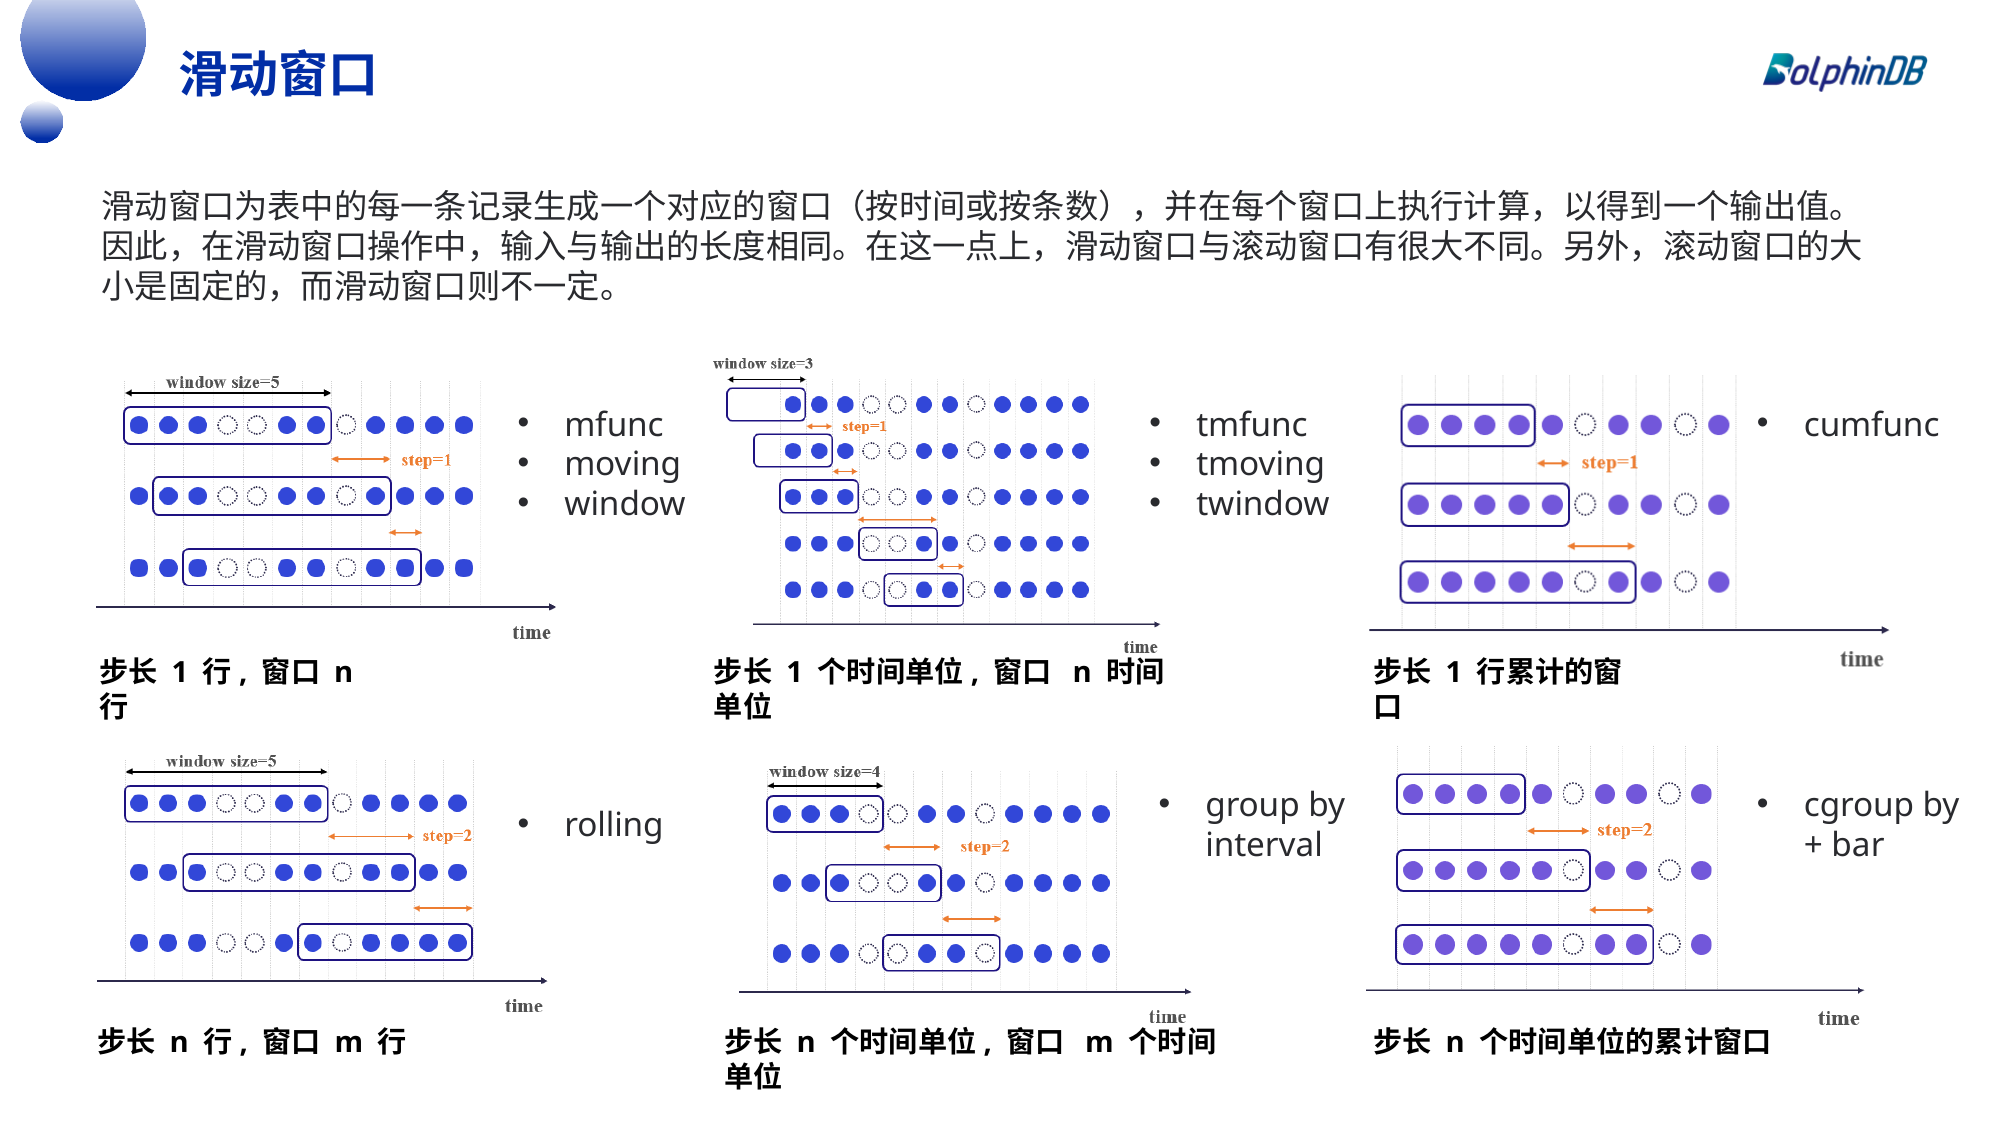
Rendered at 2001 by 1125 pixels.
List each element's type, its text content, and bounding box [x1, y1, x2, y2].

picture [688, 334, 1181, 666]
text_box [19, 0, 147, 102]
text_box 步长 n 个时间单位的累计窗口 [1358, 1036, 1805, 1066]
picture [63, 731, 572, 1017]
text_box group by interval [1207, 775, 1327, 871]
text_box 步长 1 行累计的窗口 [1358, 668, 1657, 712]
text_box 滑动窗口为表中的每一条记录生成一个对应的窗口（按时间或按条数），并在每个窗口上执行计算，以得到一个输出值。因此，在滑动窗口操作中，输入与输出的长度相同。在这一点上，滑动窗口与滚动窗口有很大不同。另外，滚动窗口的大小是固定的，而滑动窗口则不一定。 [86, 177, 1889, 313]
picture [709, 717, 1207, 1031]
text_box 滑动窗口 [163, 35, 1196, 110]
picture [1755, 47, 1929, 93]
text_box [19, 99, 64, 144]
text_box 步长 n 行, 窗口 m 行 [82, 1017, 456, 1066]
picture [1327, 712, 1889, 1036]
picture [63, 354, 572, 646]
text_box 步长 1 个时间单位, 窗口 n 时间单位 [699, 645, 1206, 731]
text_box cumfunc [1915, 395, 1976, 450]
text_box cgroup by + bar [1889, 775, 1976, 871]
text_box mfunc moving window [572, 395, 688, 530]
text_box tmfunc tmoving twindow [1181, 395, 1333, 530]
text_box 步长 1 行, 窗口 n 行 [84, 646, 407, 731]
text_box 步长 n 个时间单位, 窗口 m 个时间单位 [709, 1016, 1250, 1101]
text_box rolling [572, 795, 709, 851]
picture [1333, 332, 1915, 668]
